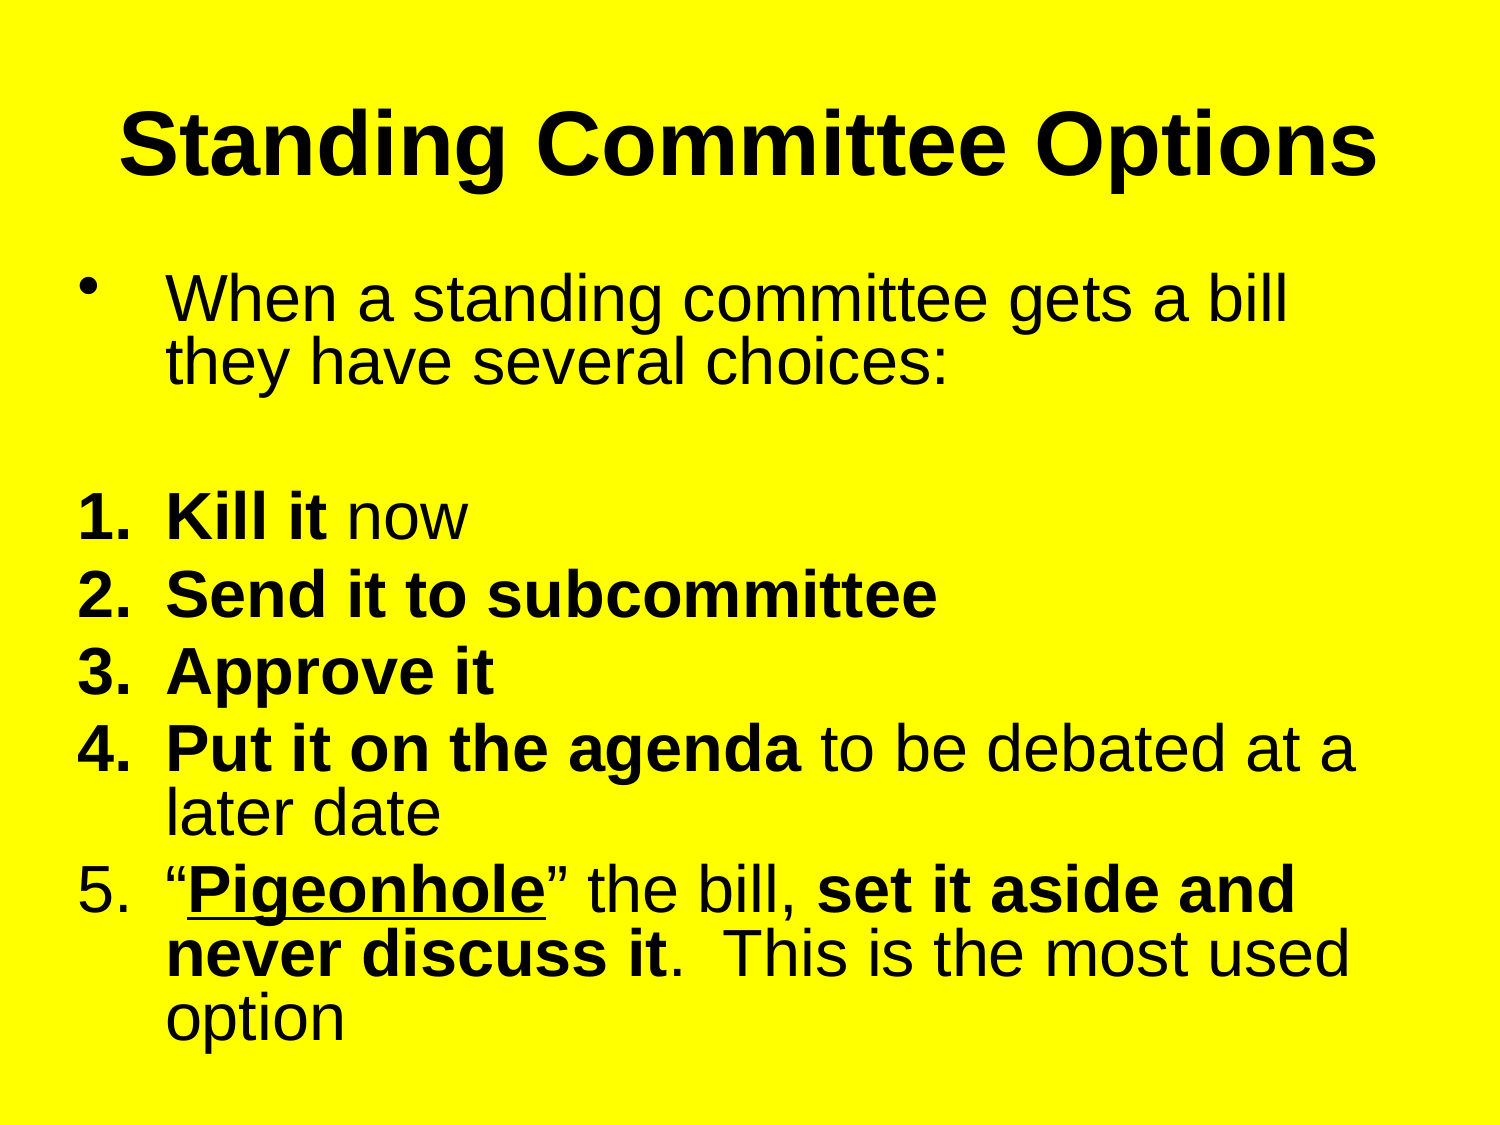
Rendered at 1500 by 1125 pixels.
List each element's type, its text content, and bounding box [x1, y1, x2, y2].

title Standing Committee Options [75, 45, 1425, 233]
list When a standing committee gets a bill they have several choices: Kill it now Send it to subcommittee Approve it Put it on the agenda to be debated at a later date “Pigeonhole” the bill, set it aside and never discuss it. This is the most used option [62, 262, 1425, 1125]
